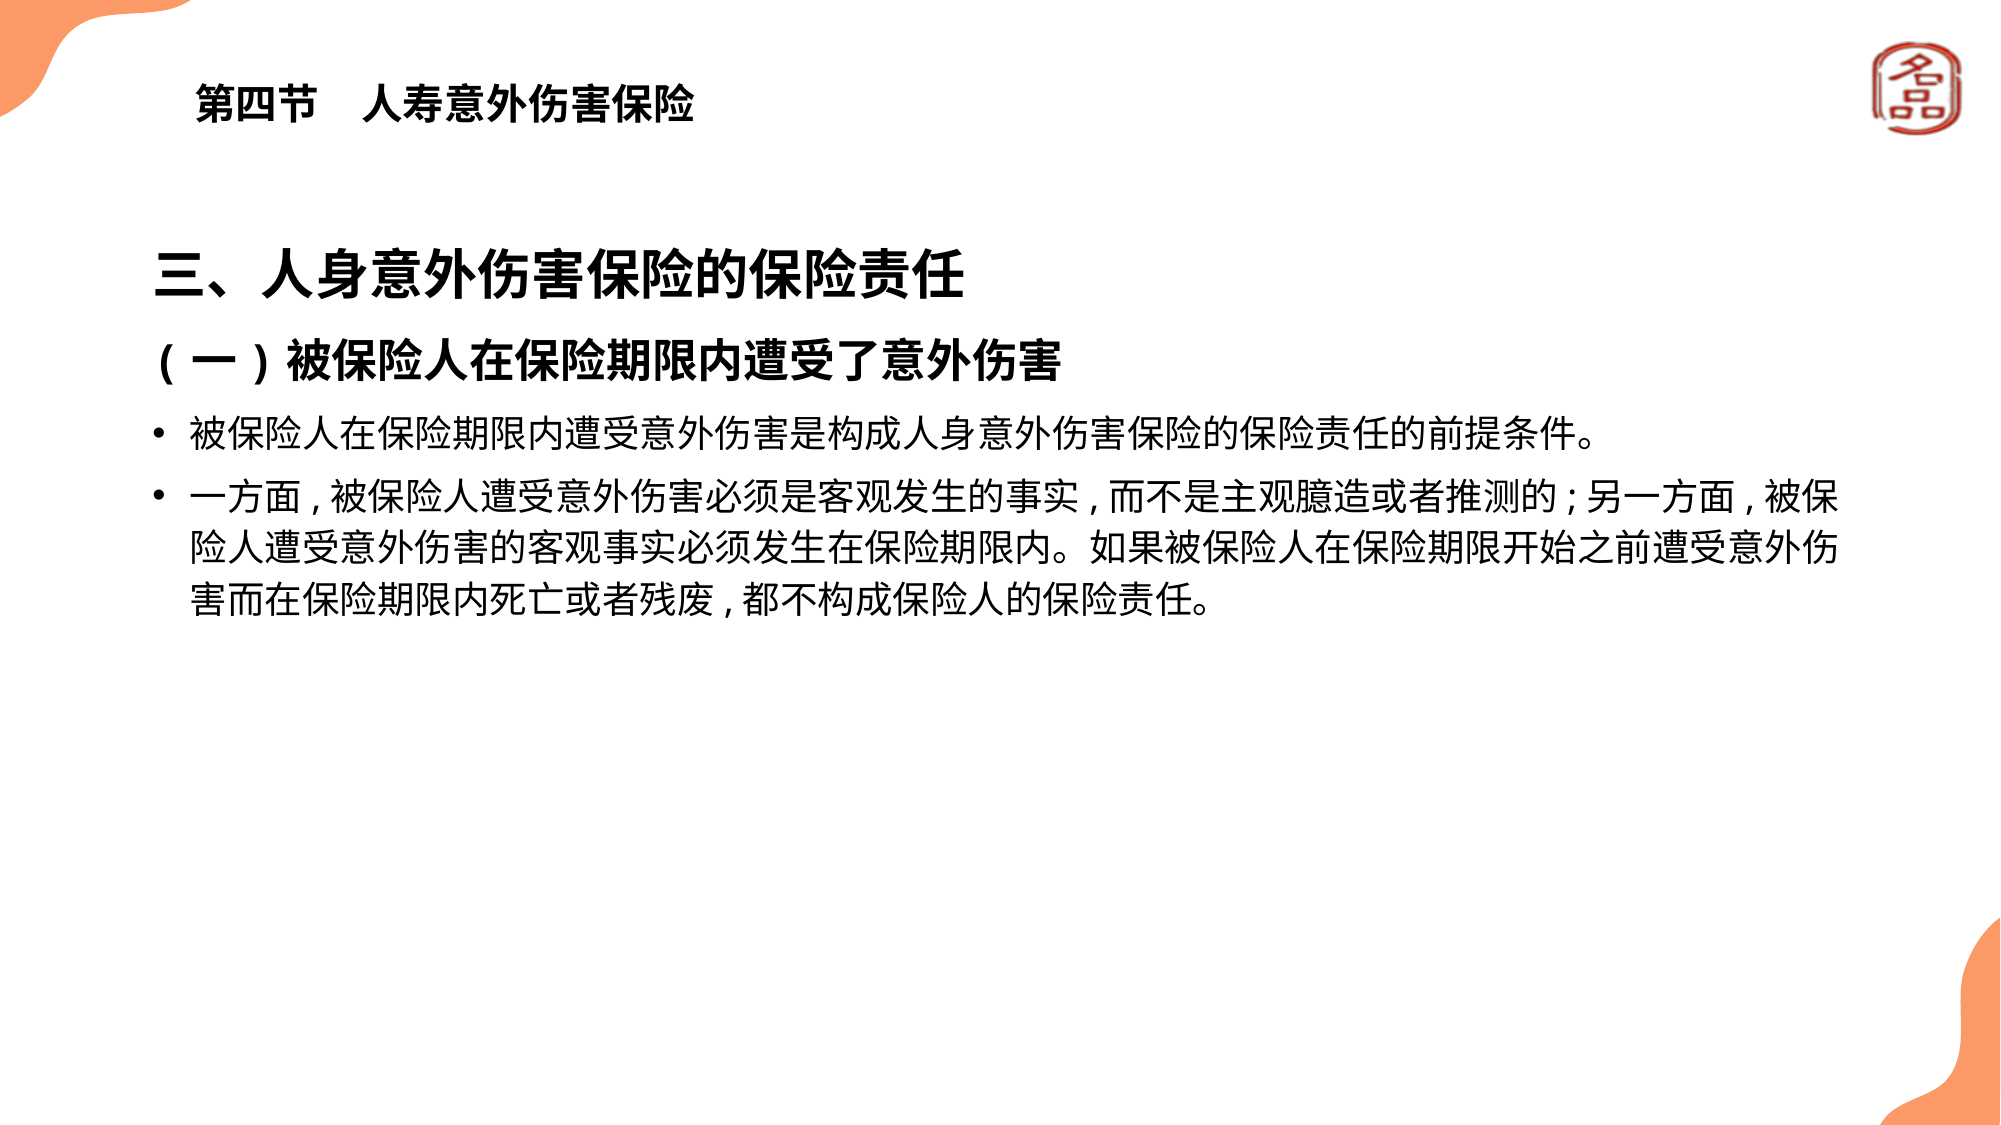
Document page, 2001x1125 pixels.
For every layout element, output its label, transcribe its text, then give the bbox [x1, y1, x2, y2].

title 第四节 人寿意外伤害保险 [137, 60, 1863, 152]
list 三、人身意外伤害保险的保险责任 (一)被保险人在保险期限内遭受了意外伤害 被保险人在保险期限内遭受意外伤害是构成人身意外伤害保险的保险责任的前提条件。 一方面,被保险人遭受意外伤害必须是客观发生的事实,而不是主观臆造或者推测的;另一方面,被保险人遭受意外伤害的客观事实必须发生在保险期限内。如果被保险人在保险期限开始之前遭受意外伤害而在保险期限内死亡或者残废,都不构成保险人的保险责任。 [137, 217, 1863, 1031]
picture [1861, 10, 1990, 147]
